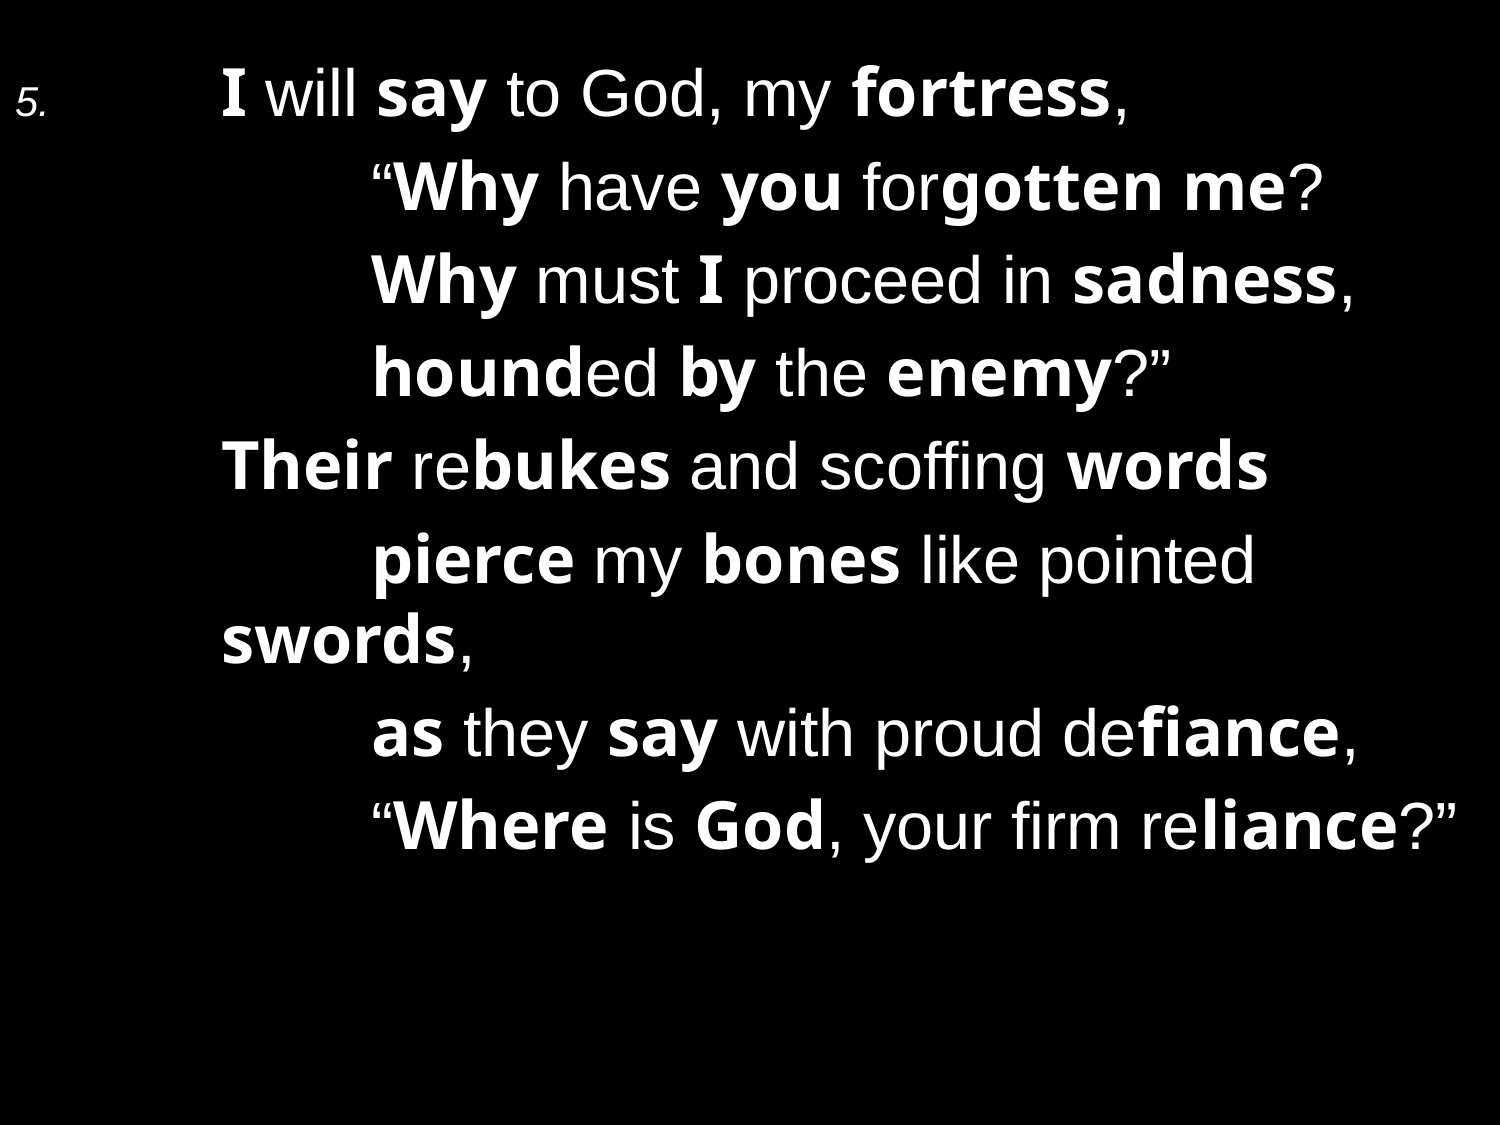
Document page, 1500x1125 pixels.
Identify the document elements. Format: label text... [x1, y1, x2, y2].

list 5. I will say to God, my fortress, “Why have you forgotten me? Why must I proceed in sadness, hounded by the enemy?” Their rebukes and scoffing words pierce my bones like pointed swords, as they say with proud defiance, “Where is God, your firm reliance?” [0, 42, 1500, 1047]
